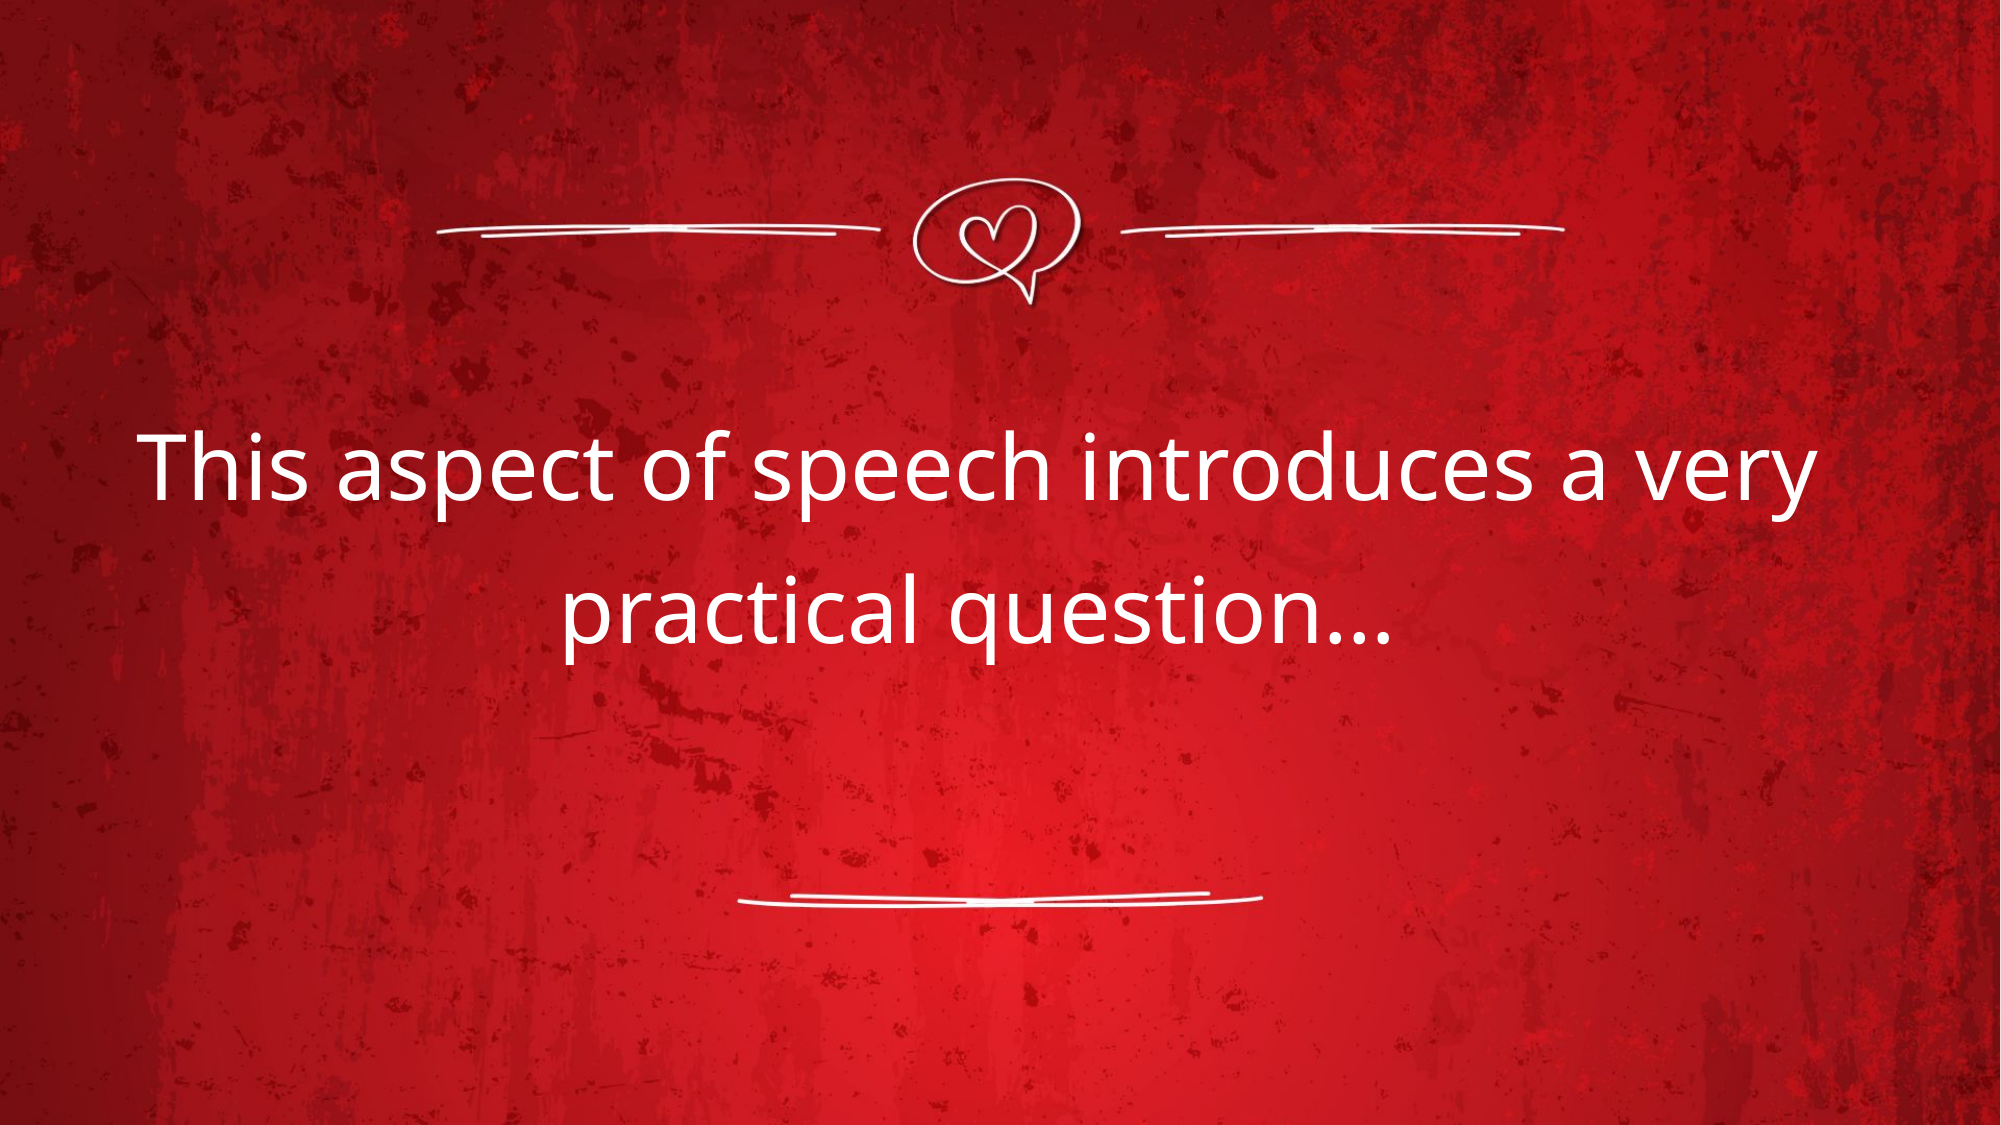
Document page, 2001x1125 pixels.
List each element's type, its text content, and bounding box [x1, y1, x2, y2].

title This aspect of speech introduces a very practical question… [115, 263, 1841, 670]
picture [0, 0, 2001, 1125]
